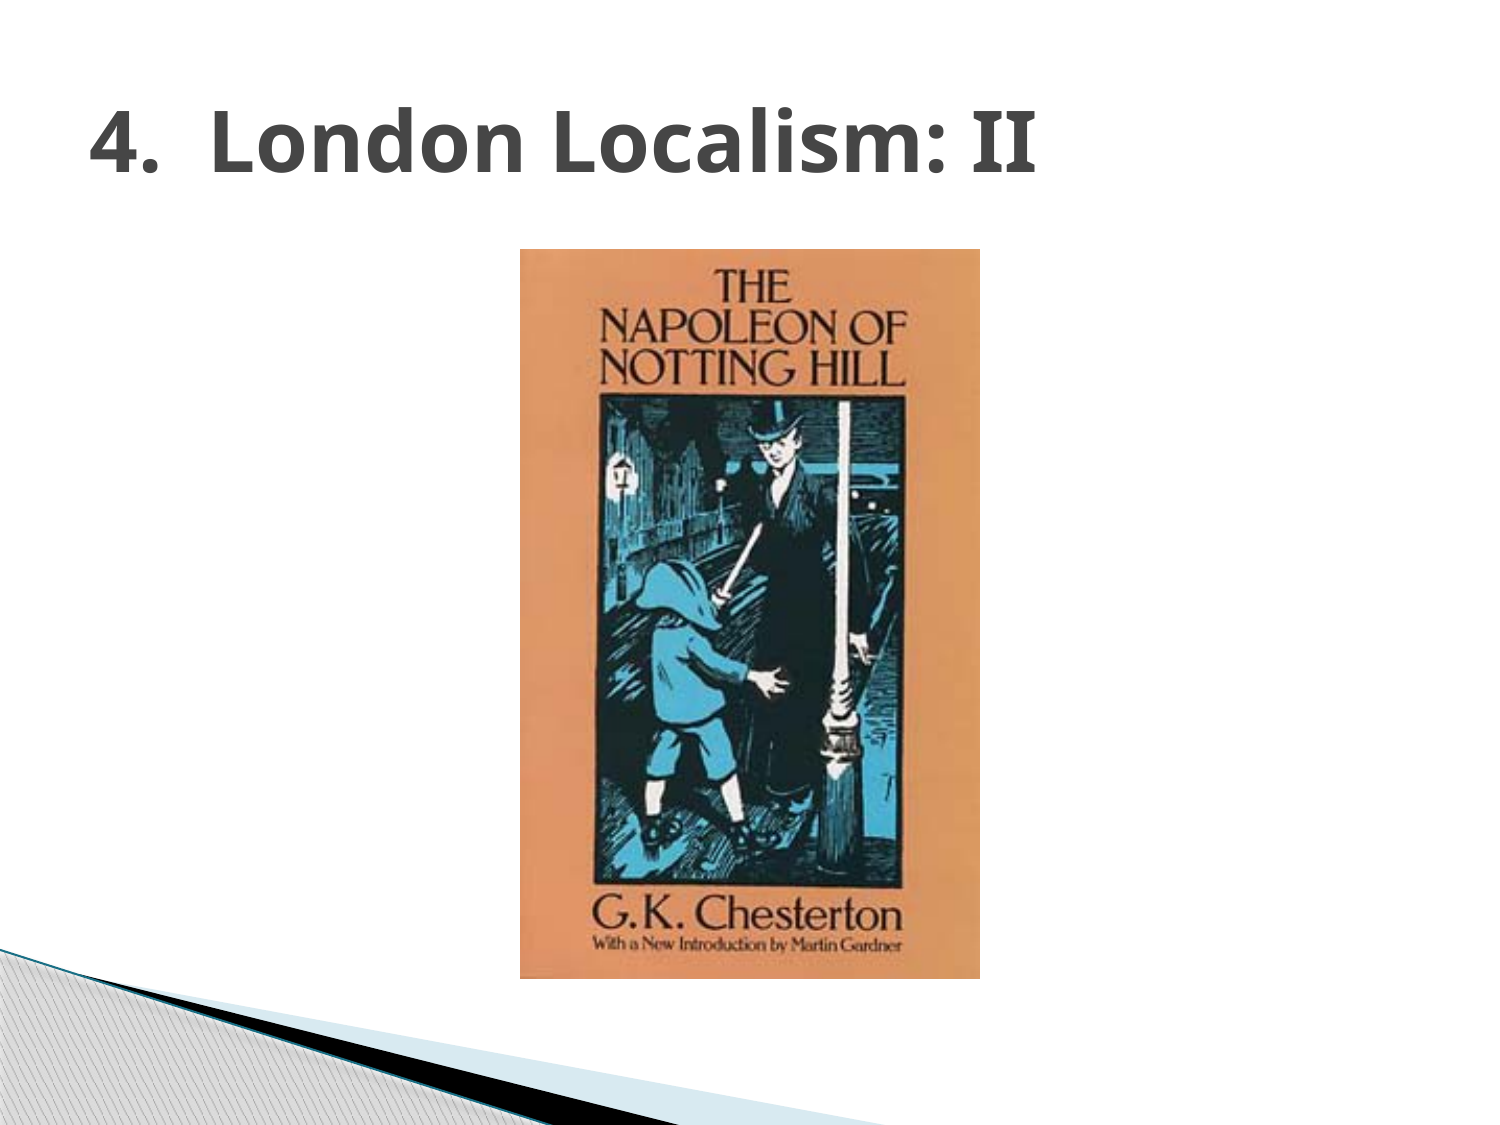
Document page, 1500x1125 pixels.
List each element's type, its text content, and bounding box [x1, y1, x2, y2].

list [520, 249, 980, 979]
title 4. London Localism: II [75, 45, 1425, 233]
